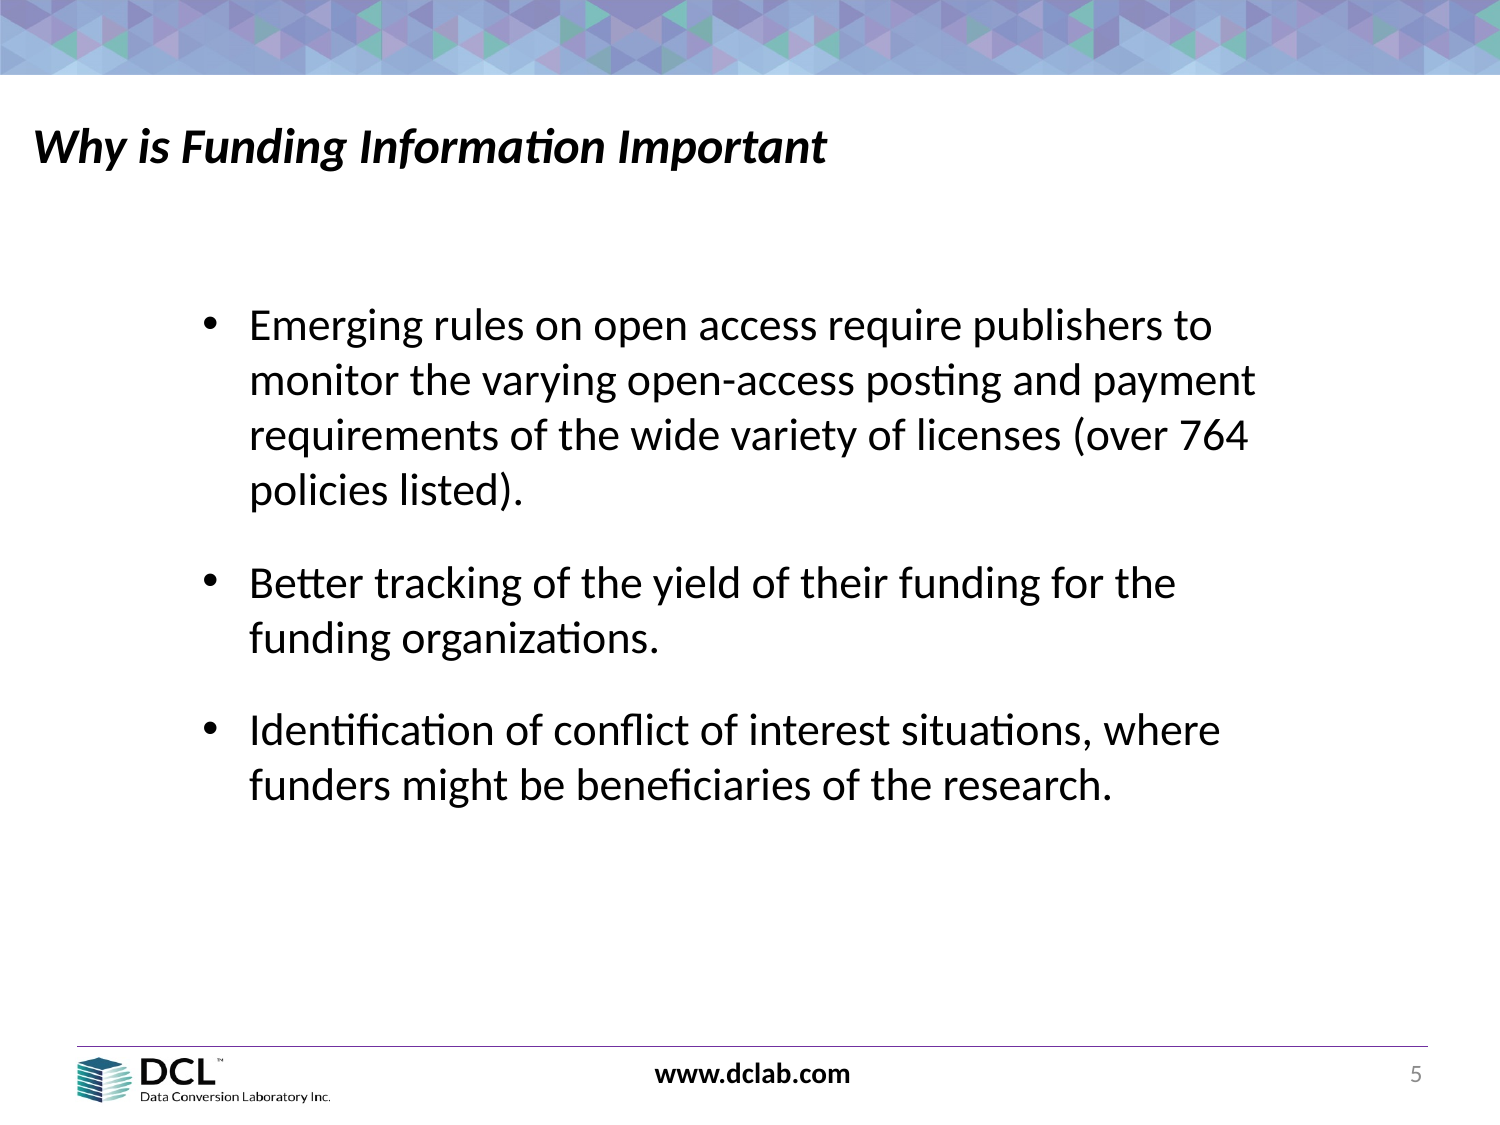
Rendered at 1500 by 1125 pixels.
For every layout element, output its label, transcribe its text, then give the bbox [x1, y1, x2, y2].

picture [0, 0, 1500, 75]
slide_number 5 [1087, 1042, 1438, 1103]
picture [75, 1057, 330, 1107]
text_box Why is Funding Information Important [24, 105, 1357, 181]
text_box Emerging rules on open access require publishers to monitor the varying open-access posting and payment requirements of the wide variety of licenses (over 764 policies listed). Better tracking of the yield of their funding for the funding organizations. Identification of conflict of interest situations, where funders might be beneficiaries of the research. [187, 287, 1313, 817]
